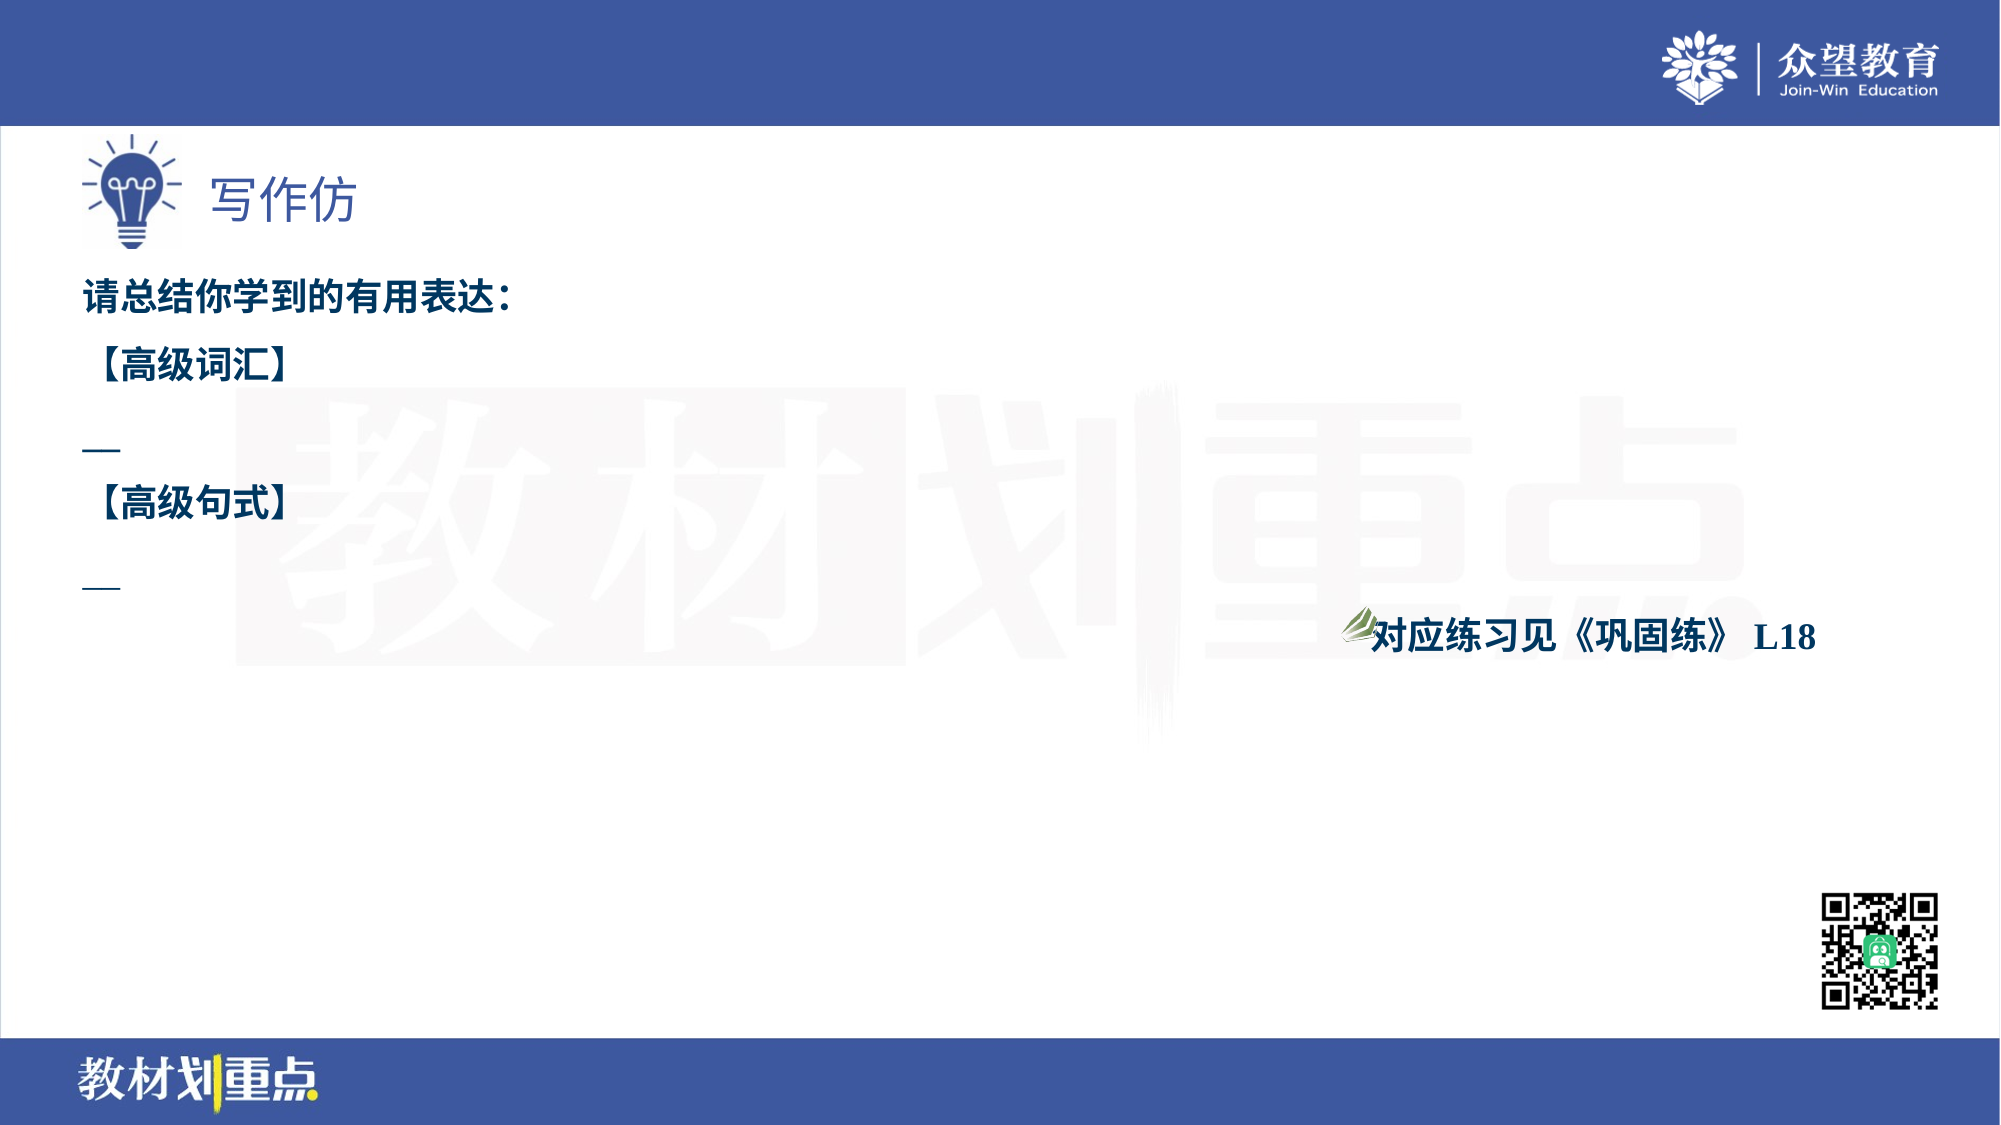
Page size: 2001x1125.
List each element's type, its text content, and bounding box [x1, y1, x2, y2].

text_box 请总结你学到的有用表达： 【高级词汇】 __ 【高级句式】 __ 对应练习见《巩固练》L18 [82, 248, 1817, 651]
picture [0, 0, 2000, 1125]
